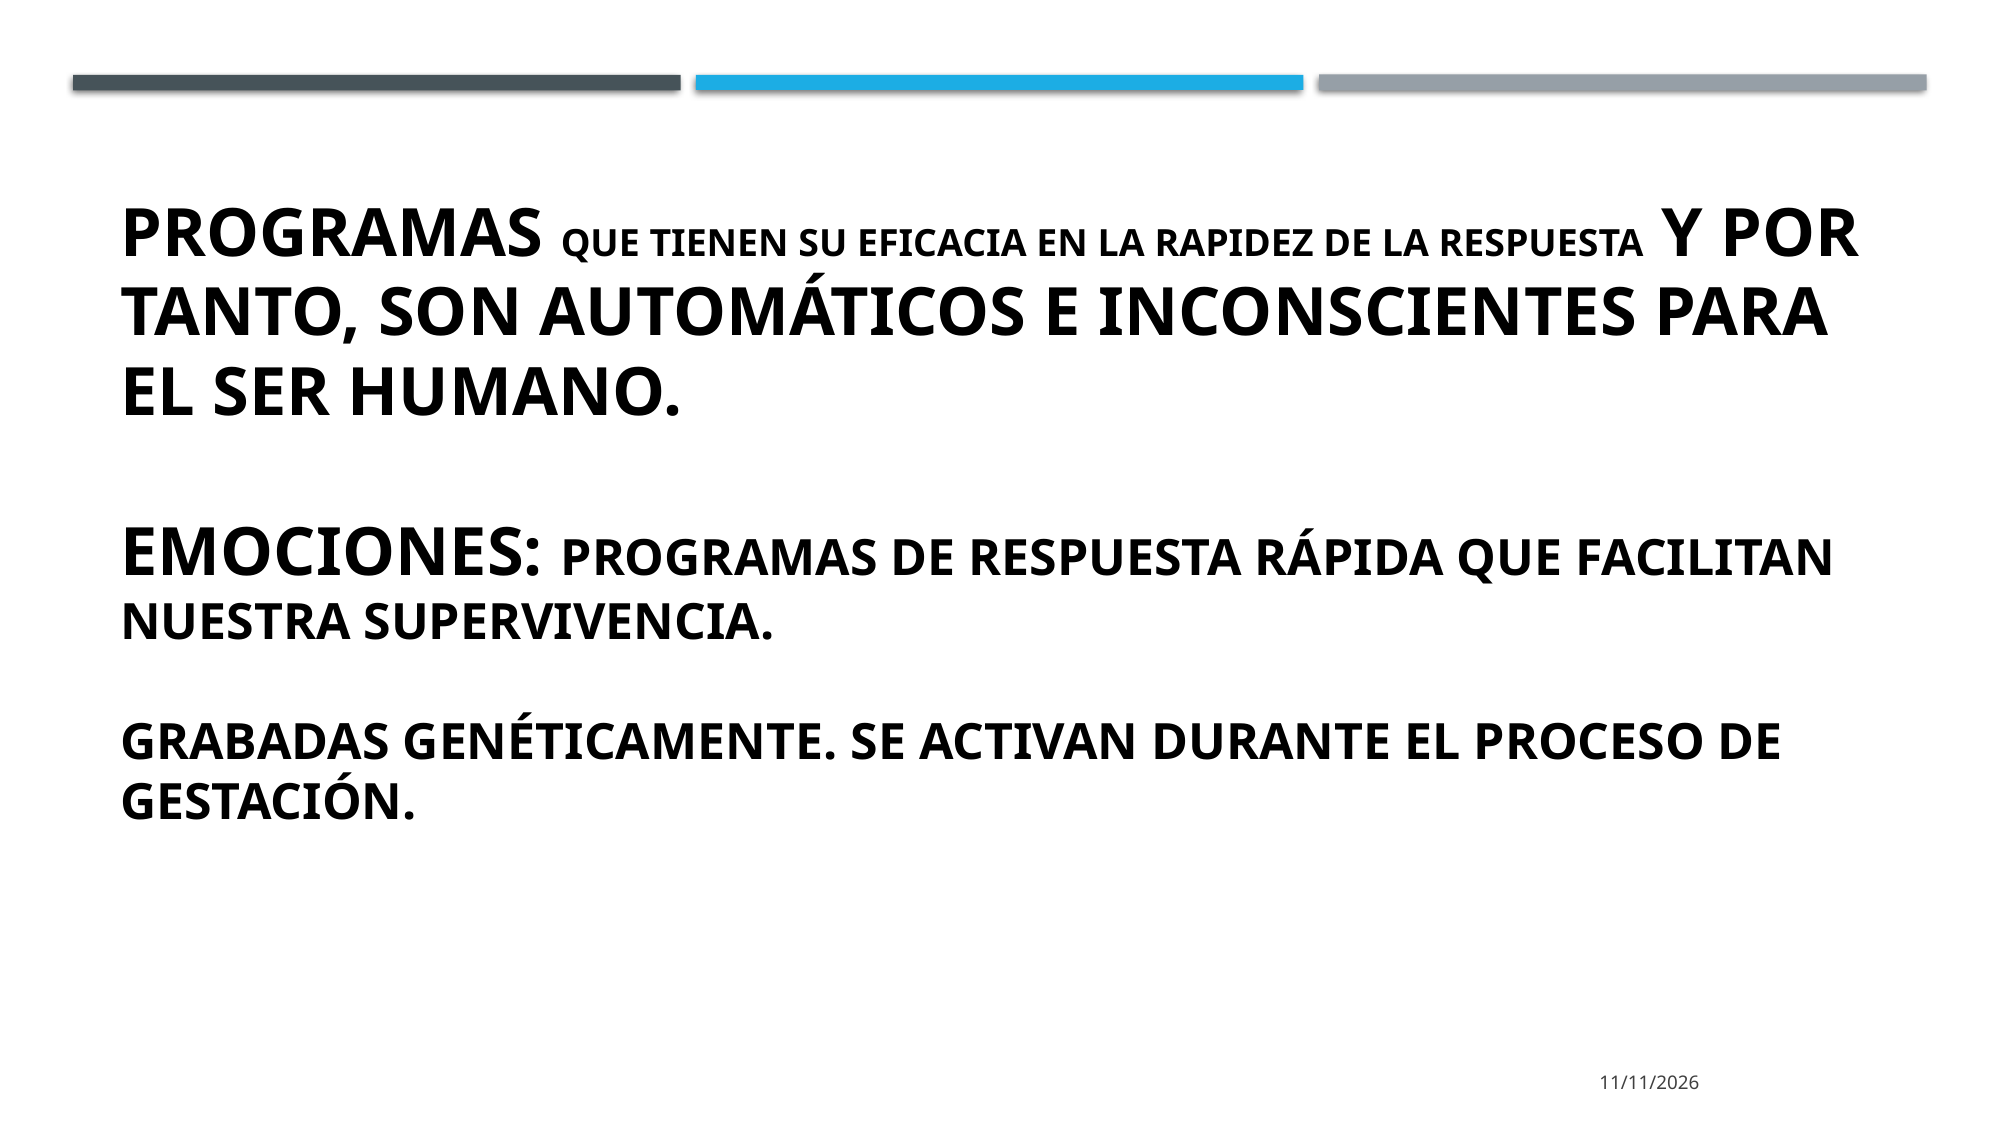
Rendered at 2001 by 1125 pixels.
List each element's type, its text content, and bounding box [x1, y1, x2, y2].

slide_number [1247, 1053, 1715, 1114]
text_box PROGRAMAS QUE TIENEN SU EFICACIA EN LA RAPIDEZ DE LA RESPUESTA Y POR TANTO, SON AUTOMÁTICOS E INCONSCIENTES PARA EL SER HUMANO. EMOCIONES: PROGRAMAS DE RESPUESTA RÁPIDA QUE FACILITAN NUESTRA SUPERVIVENCIA. GRABADAS GENÉTICAMENTE. SE ACTIVAN DURANTE EL PROCESO DE GESTACIÓN. [105, 181, 1880, 837]
